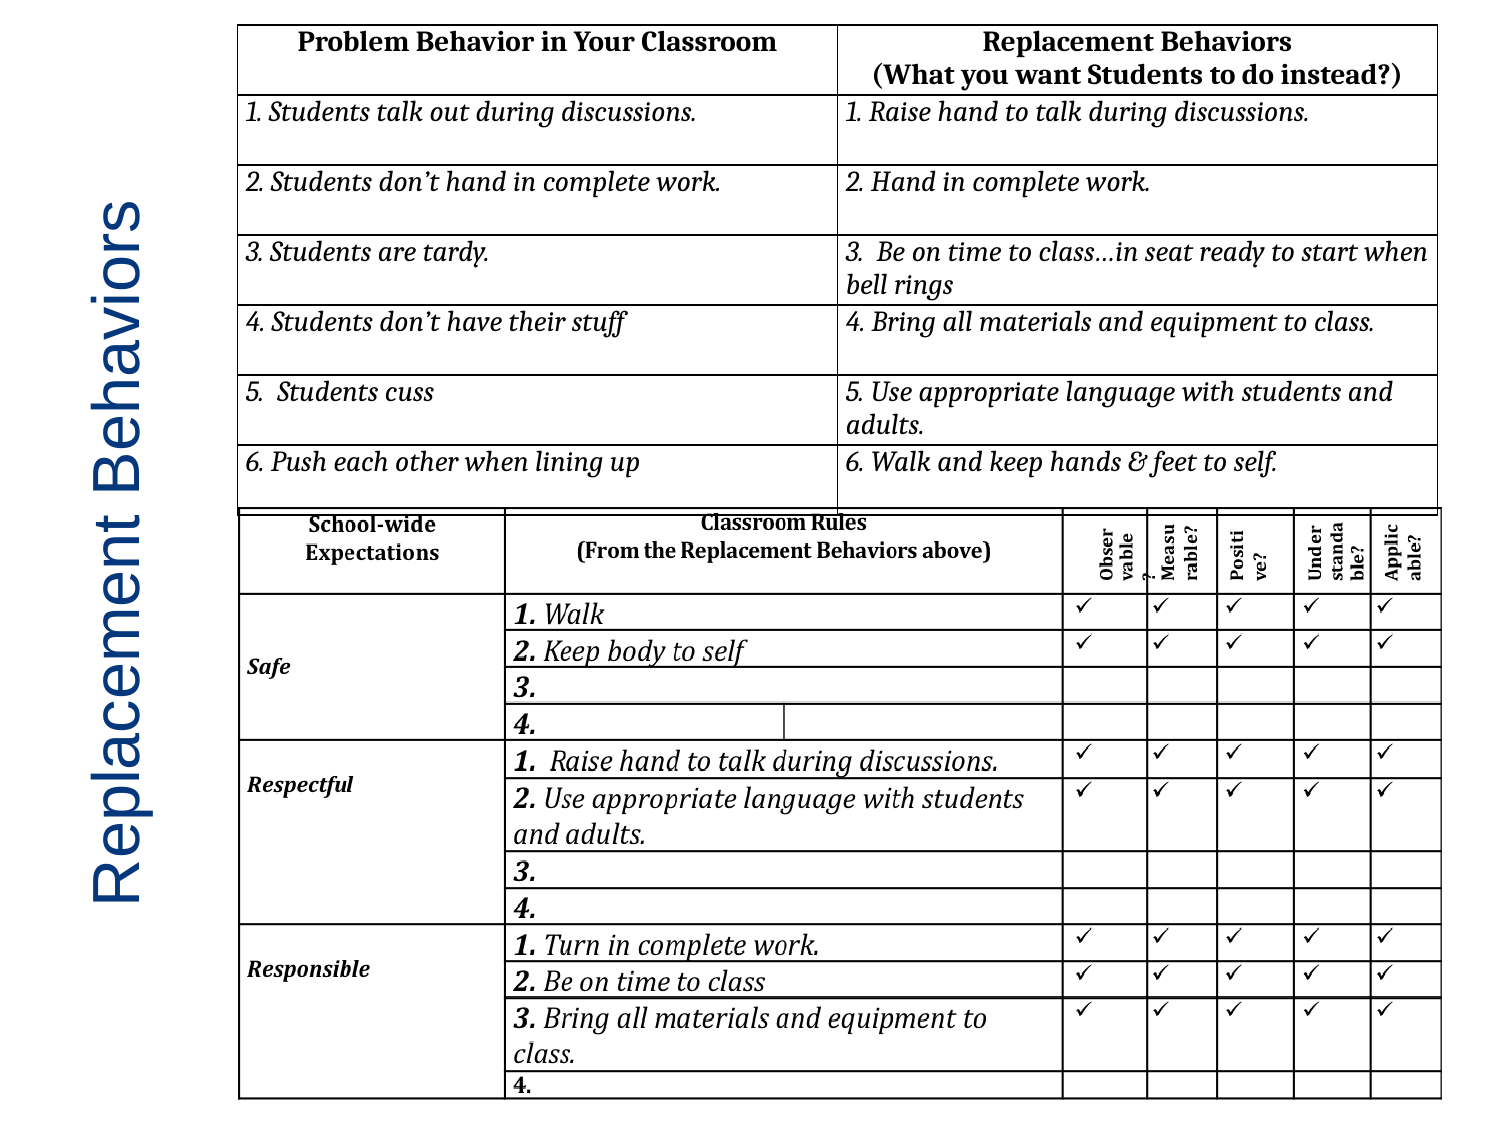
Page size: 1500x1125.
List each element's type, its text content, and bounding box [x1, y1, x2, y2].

picture [237, 499, 1442, 1111]
table_cell 1. Students talk out during discussions. [238, 96, 837, 164]
table_cell 3. Be on time to class…in seat ready to start when bell rings [838, 236, 1437, 304]
table_cell 2. Students don’t hand in complete work. [238, 166, 837, 234]
table_header Problem Behavior in Your Classroom [238, 26, 837, 94]
table_cell 5. Students cuss [238, 376, 837, 444]
table_header Replacement Behaviors (What you want Students to do instead?) [838, 26, 1437, 94]
table_cell 6. Push each other when lining up [238, 446, 837, 498]
table_cell 5. Use appropriate language with students and adults. [838, 376, 1437, 444]
table_cell 3. Students are tardy. [238, 236, 837, 304]
table_cell 6. Walk and keep hands & feet to self. [838, 446, 1437, 498]
table_cell 4. Students don’t have their stuff [238, 306, 837, 374]
table_cell 1. Raise hand to talk during discussions. [838, 96, 1437, 164]
table_cell 4. Bring all materials and equipment to class. [838, 306, 1437, 374]
title Replacement Behaviors [0, 0, 225, 1125]
table_cell 2. Hand in complete work. [838, 166, 1437, 234]
